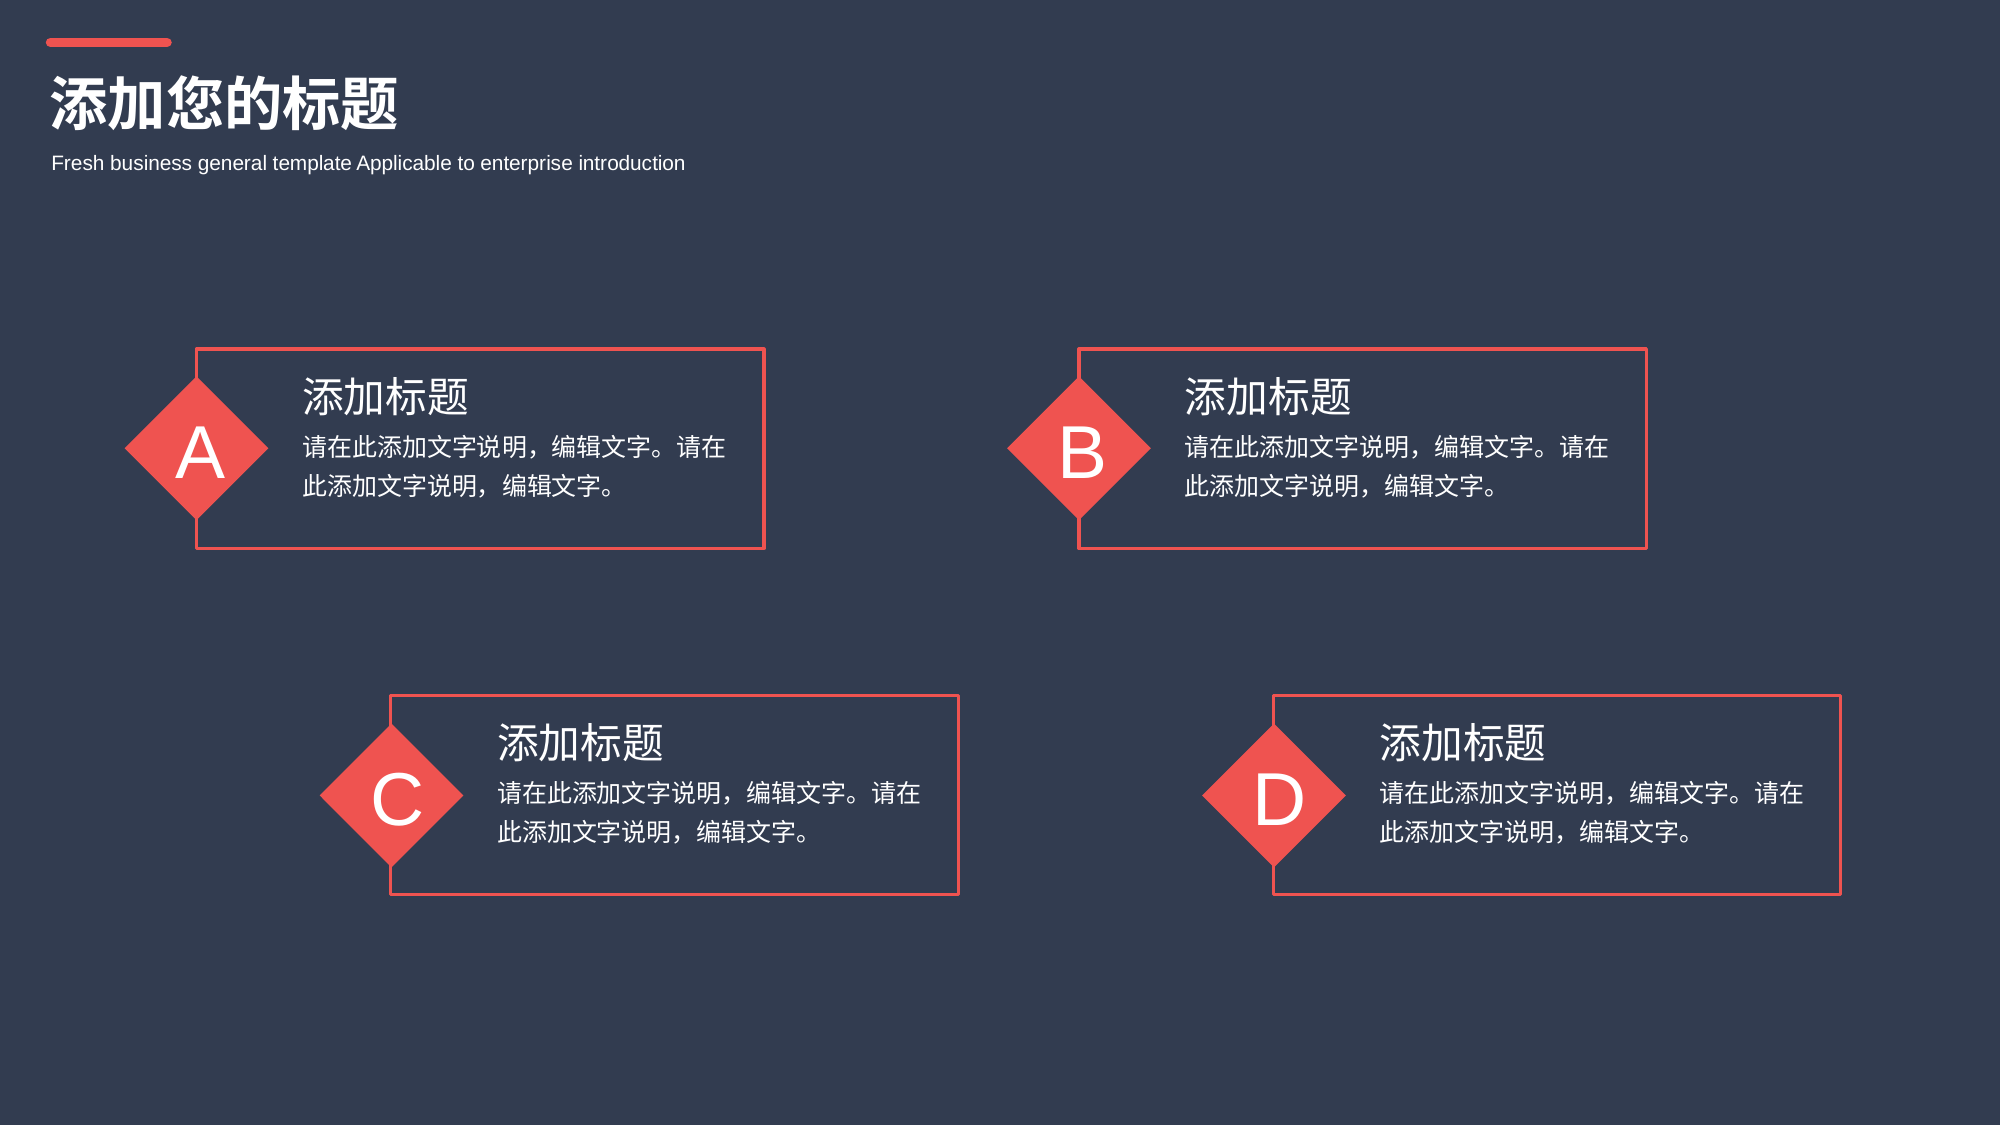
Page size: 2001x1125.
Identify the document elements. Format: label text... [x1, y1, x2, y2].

text_box [1078, 348, 1647, 549]
text_box 请在此添加文字说明，编辑文字。请在此添加文字说明，编辑文字。 [287, 415, 747, 508]
text_box A [123, 374, 270, 522]
text_box [390, 695, 959, 895]
text_box [196, 348, 764, 549]
text_box 请在此添加文字说明，编辑文字。请在此添加文字说明，编辑文字。 [1364, 761, 1824, 854]
text_box D [1200, 722, 1348, 869]
text_box 添加标题 [1364, 709, 1597, 761]
text_box B [1005, 374, 1153, 522]
text_box [1273, 695, 1841, 895]
text_box 添加您的标题 [34, 59, 414, 145]
text_box 请在此添加文字说明，编辑文字。请在此添加文字说明，编辑文字。 [482, 761, 942, 854]
text_box 请在此添加文字说明，编辑文字。请在此添加文字说明，编辑文字。 [1169, 415, 1629, 508]
text_box 添加标题 [287, 363, 520, 415]
text_box Fresh business general template Applicable to enterprise introduction [36, 142, 701, 182]
text_box 添加标题 [1169, 363, 1402, 415]
text_box 添加标题 [482, 709, 715, 761]
text_box C [318, 722, 465, 869]
